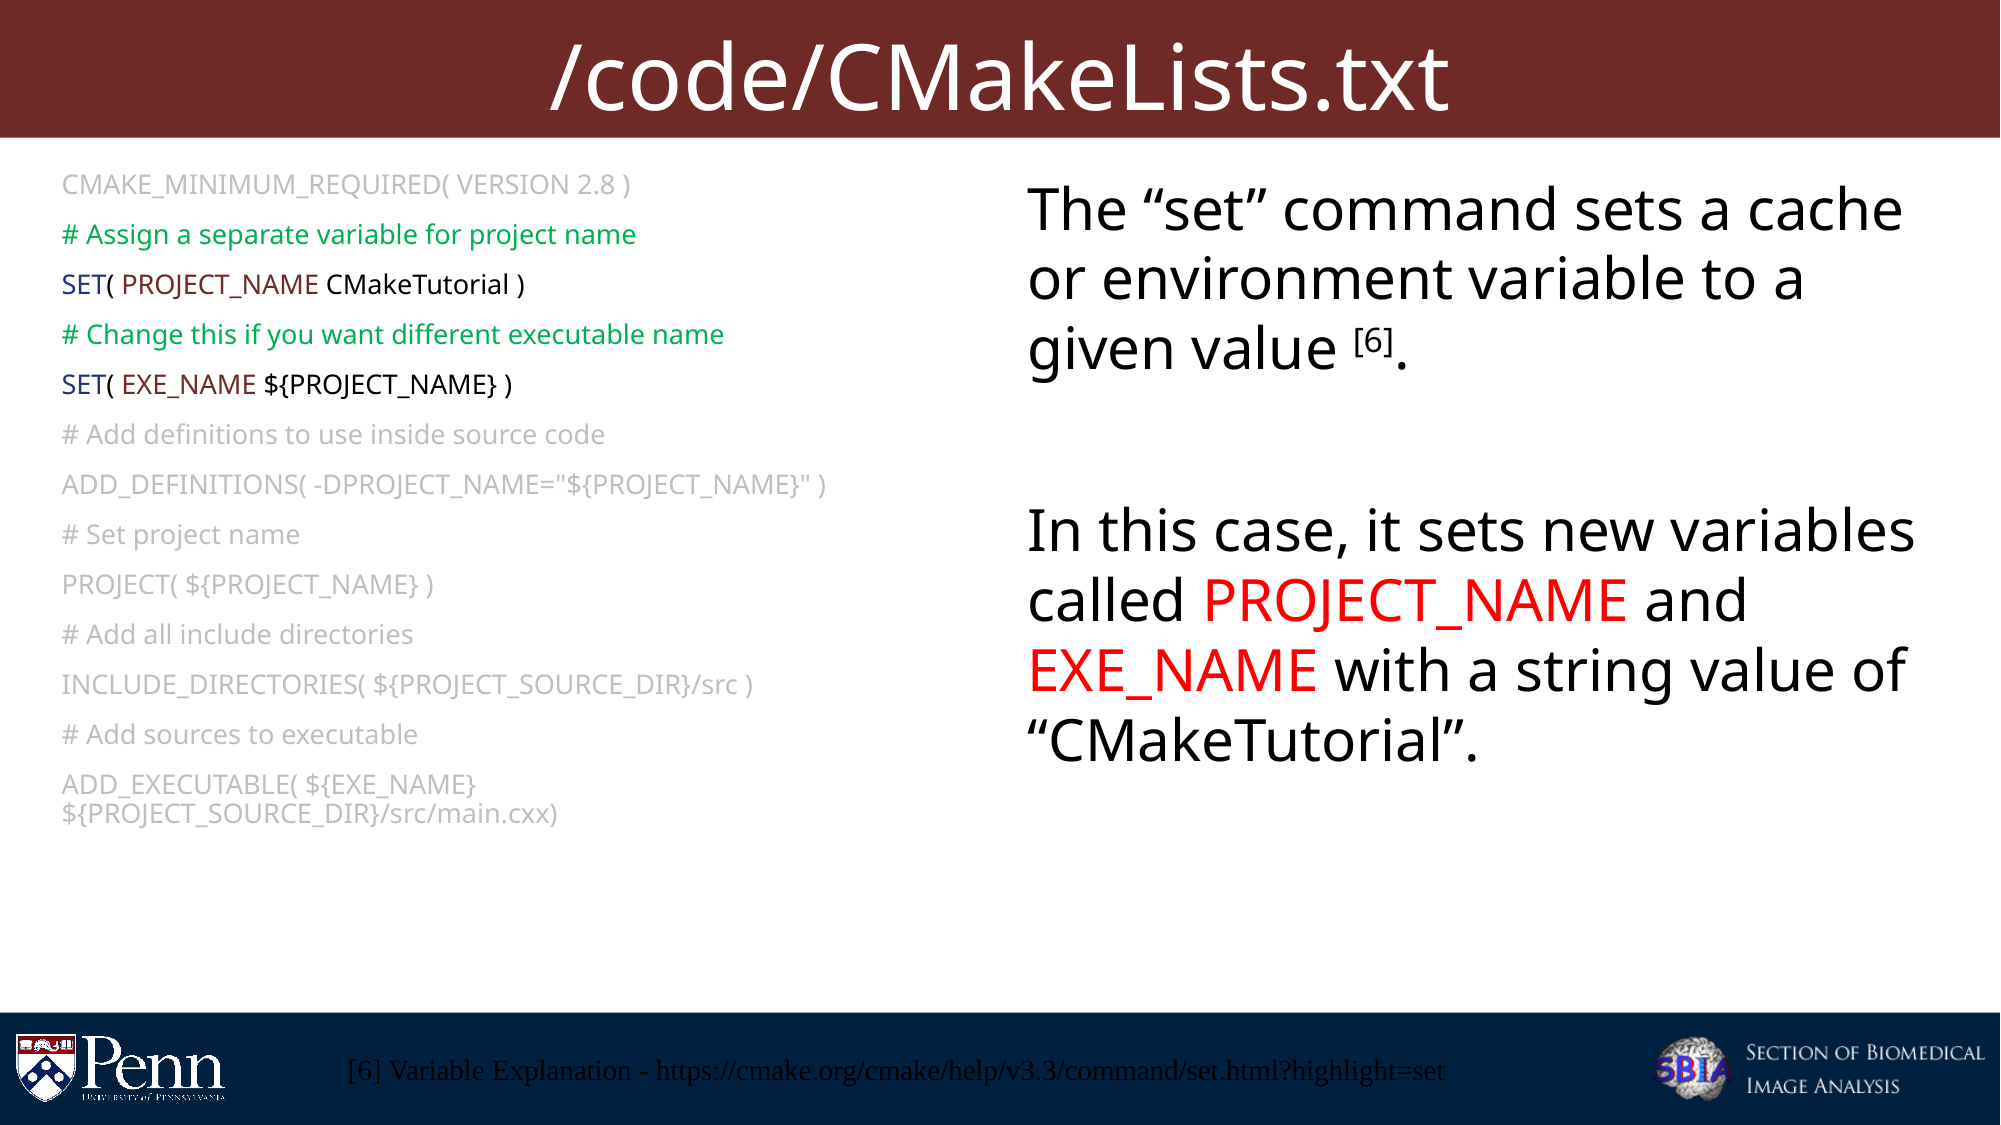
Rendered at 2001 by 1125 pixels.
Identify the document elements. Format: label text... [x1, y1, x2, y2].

footer [6] Variable Explanation - https://cmake.org/cmake/help/v3.3/command/set.html?highlight=set [241, 1038, 1551, 1099]
picture [1652, 1035, 1985, 1102]
title /code/CMakeLists.txt [46, 0, 1954, 138]
picture [16, 1034, 225, 1103]
list The “set” command sets a cache or environment variable to a given value [6]. In this case, it sets new variables called PROJECT_NAME and EXE_NAME with a string value of “CMakeTutorial”. [1012, 164, 1954, 987]
list CMAKE_MINIMUM_REQUIRED( VERSION 2.8 ) # Assign a separate variable for project name SET( PROJECT_NAME CMakeTutorial ) # Change this if you want different executable name SET( EXE_NAME ${PROJECT_NAME} ) # Add definitions to use inside source code ADD_DEFINITIONS( -DPROJECT_NAME="${PROJECT_NAME}" ) # Set project name PROJECT( ${PROJECT_NAME} ) # Add all include directories INCLUDE_DIRECTORIES( ${PROJECT_SOURCE_DIR}/src ) # Add sources to executable ADD_EXECUTABLE( ${EXE_NAME} ${PROJECT_SOURCE_DIR}/src/main.cxx) [46, 164, 985, 987]
